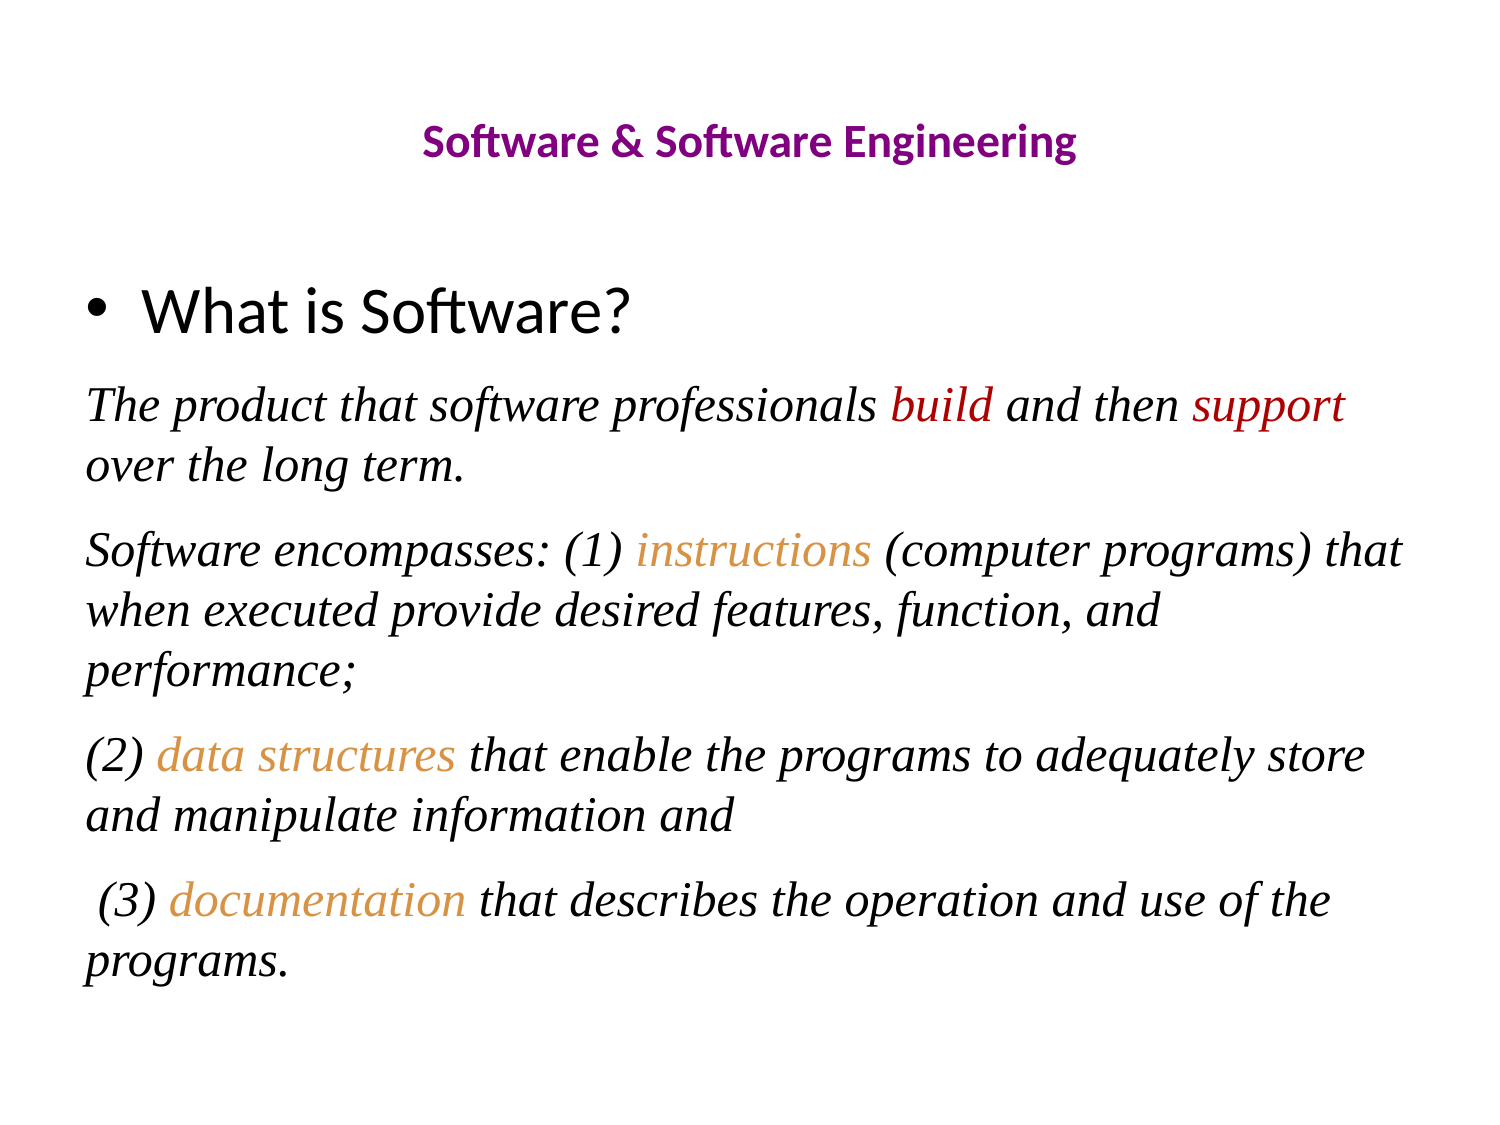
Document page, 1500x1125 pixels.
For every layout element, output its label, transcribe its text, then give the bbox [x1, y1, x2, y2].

list What is Software? The product that software professionals build and then support over the long term. Software encompasses: (1) instructions (computer programs) that when executed provide desired features, function, and performance; (2) data structures that enable the programs to adequately store and manipulate information and (3) documentation that describes the operation and use of the programs. [75, 262, 1425, 1085]
title Software & Software Engineering [75, 45, 1425, 233]
